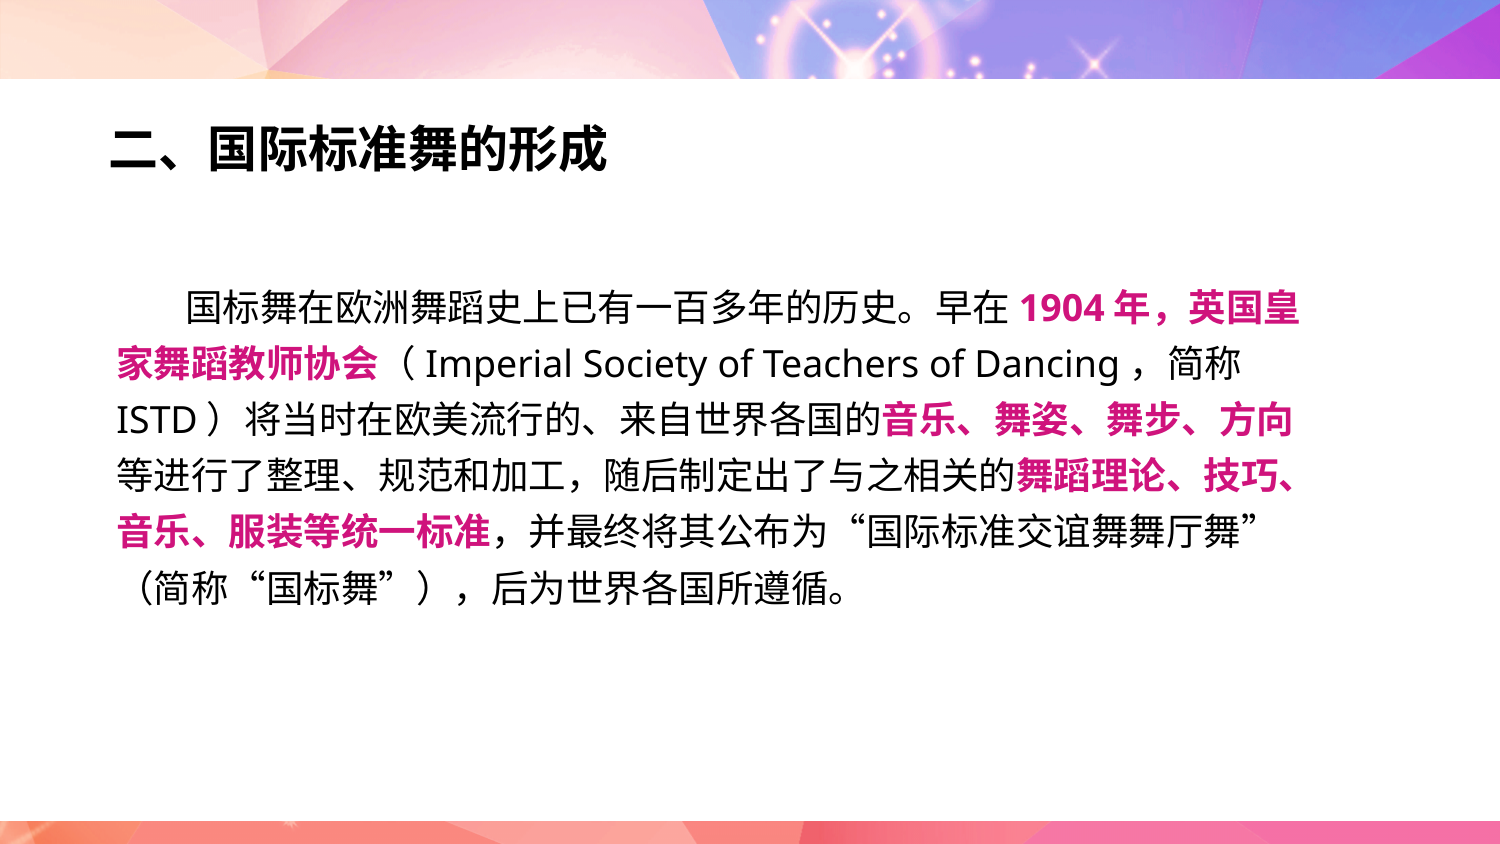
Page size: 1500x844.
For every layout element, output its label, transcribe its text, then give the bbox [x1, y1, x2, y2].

text_box 二、国际标准舞的形成 [50, 95, 719, 220]
picture [0, 821, 1500, 844]
text_box 国标舞在欧洲舞蹈史上已有一百多年的历史。早在1904年，英国皇家舞蹈教师协会（Imperial Society of Teachers of Dancing，简称ISTD）将当时在欧美流行的、来自世界各国的音乐、舞姿、舞步、方向等进行了整理、规范和加工，随后制定出了与之相关的舞蹈理论、技巧、音乐、服装等统一标准，并最终将其公布为“国际标准交谊舞舞厅舞”（简称“国标舞”），后为世界各国所遵循。 [101, 264, 1337, 805]
picture [0, 0, 1500, 79]
